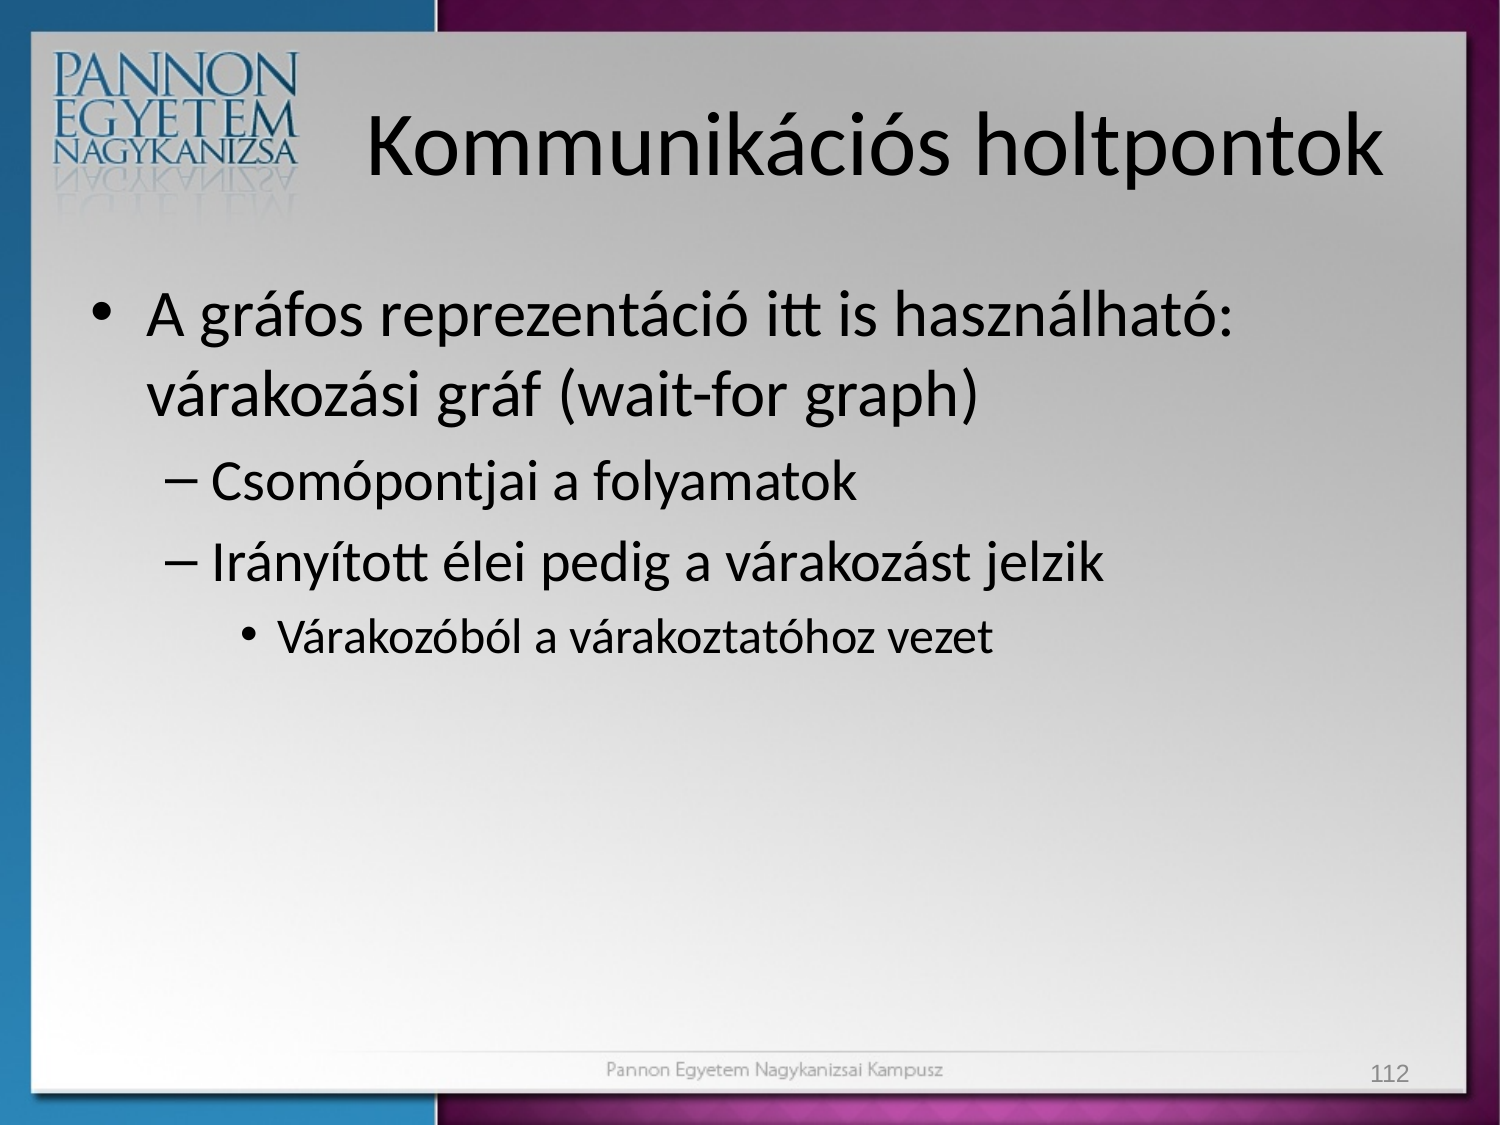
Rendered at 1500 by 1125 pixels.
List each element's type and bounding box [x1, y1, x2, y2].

list [75, 262, 1425, 1038]
slide_number [1074, 1042, 1425, 1103]
picture [0, 0, 1500, 1125]
title [328, 45, 1425, 233]
